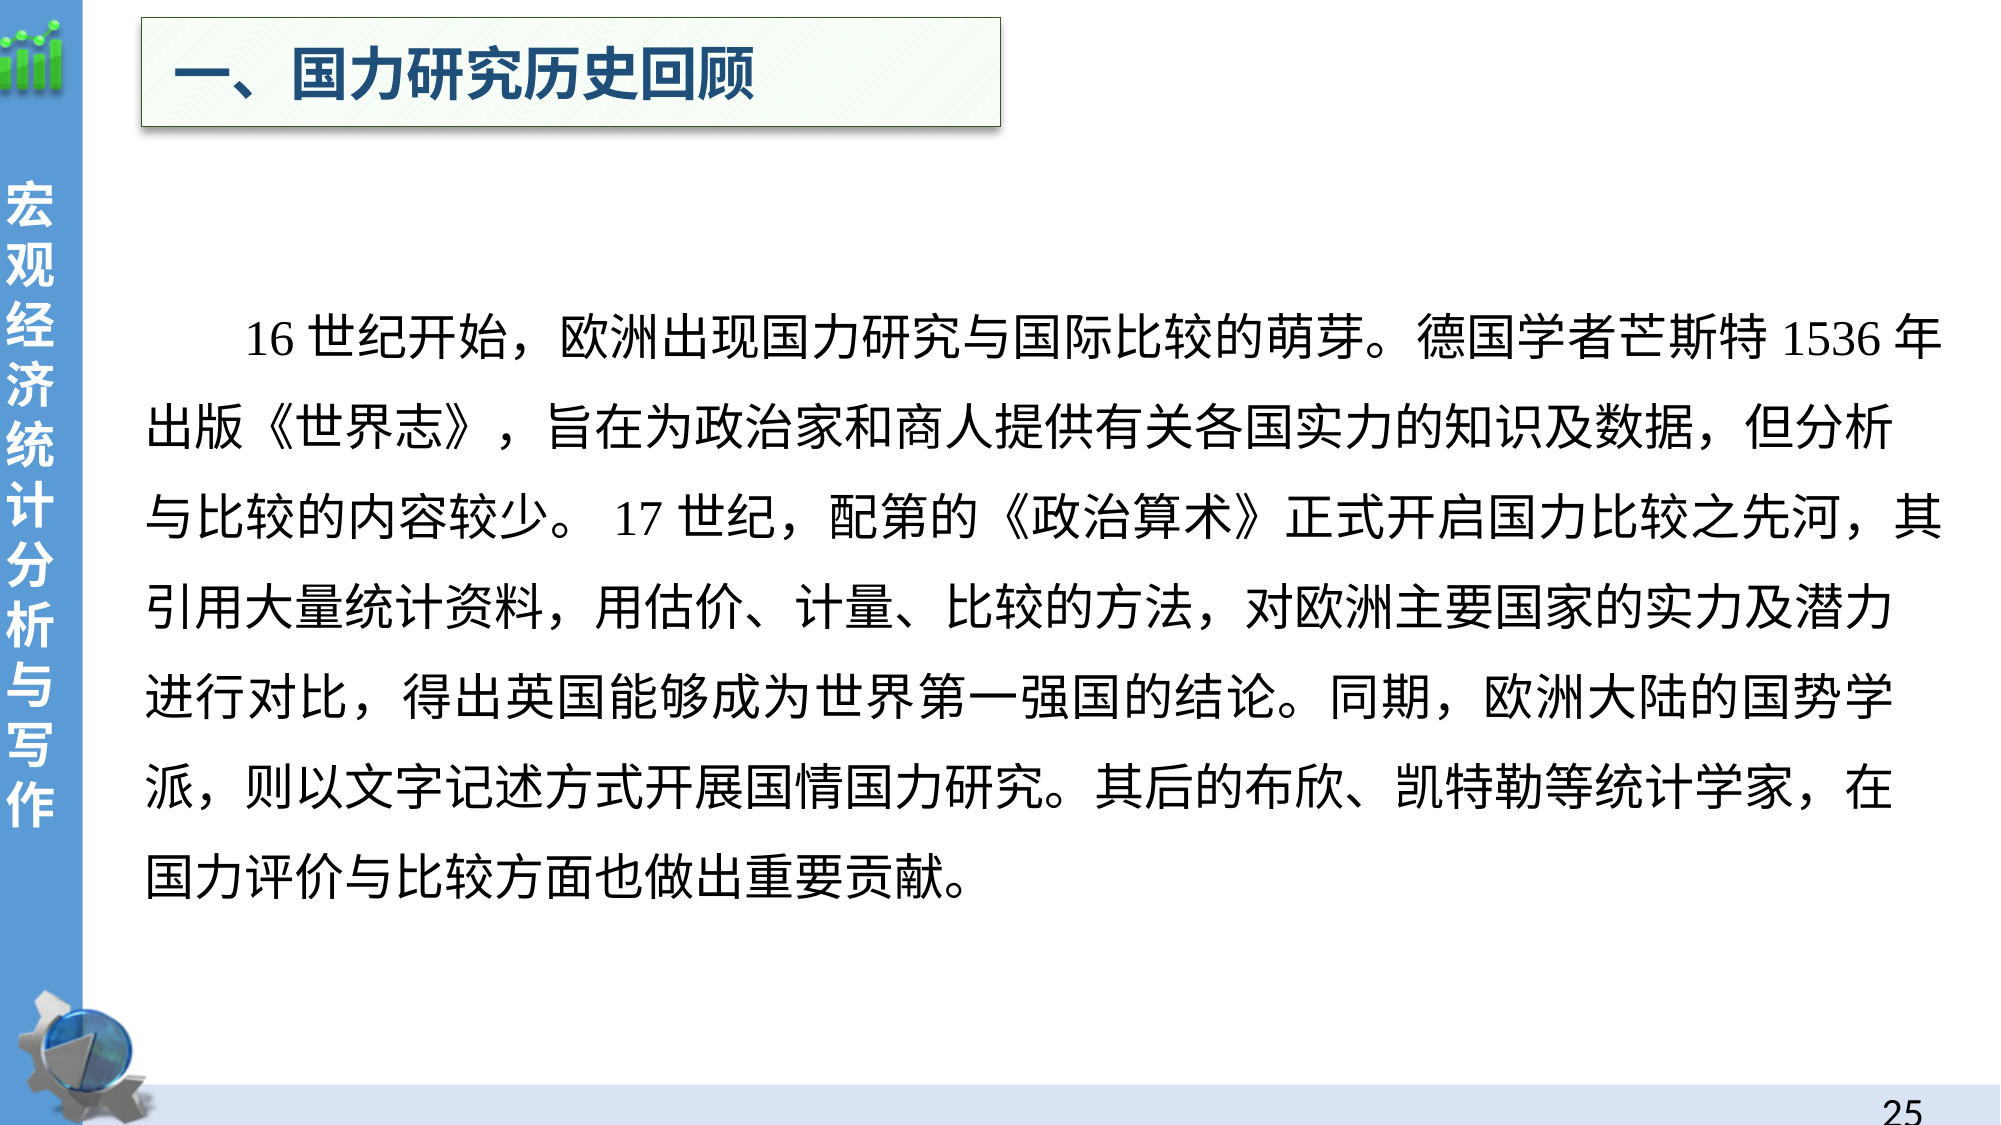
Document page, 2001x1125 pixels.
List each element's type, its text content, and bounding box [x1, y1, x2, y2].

picture [0, 0, 2001, 1125]
slide_number 24 [1786, 1085, 1940, 1125]
text_box 一、国力研究历史回顾 [141, 17, 1000, 127]
text_box 16世纪开始，欧洲出现国力研究与国际比较的萌芽。德国学者芒斯特1536年出版《世界志》，旨在为政治家和商人提供有关各国实力的知识及数据，但分析与比较的内容较少。17世纪，配第的《政治算术》正式开启国力比较之先河，其引用大量统计资料，用估价、计量、比较的方法，对欧洲主要国家的实力及潜力进行对比，得出英国能够成为世界第一强国的结论。同期，欧洲大陆的国势学派，则以文字记述方式开展国情国力研究。其后的布欣、凯特勒等统计学家，在国力评价与比较方面也做出重要贡献。 [105, 141, 1934, 1040]
